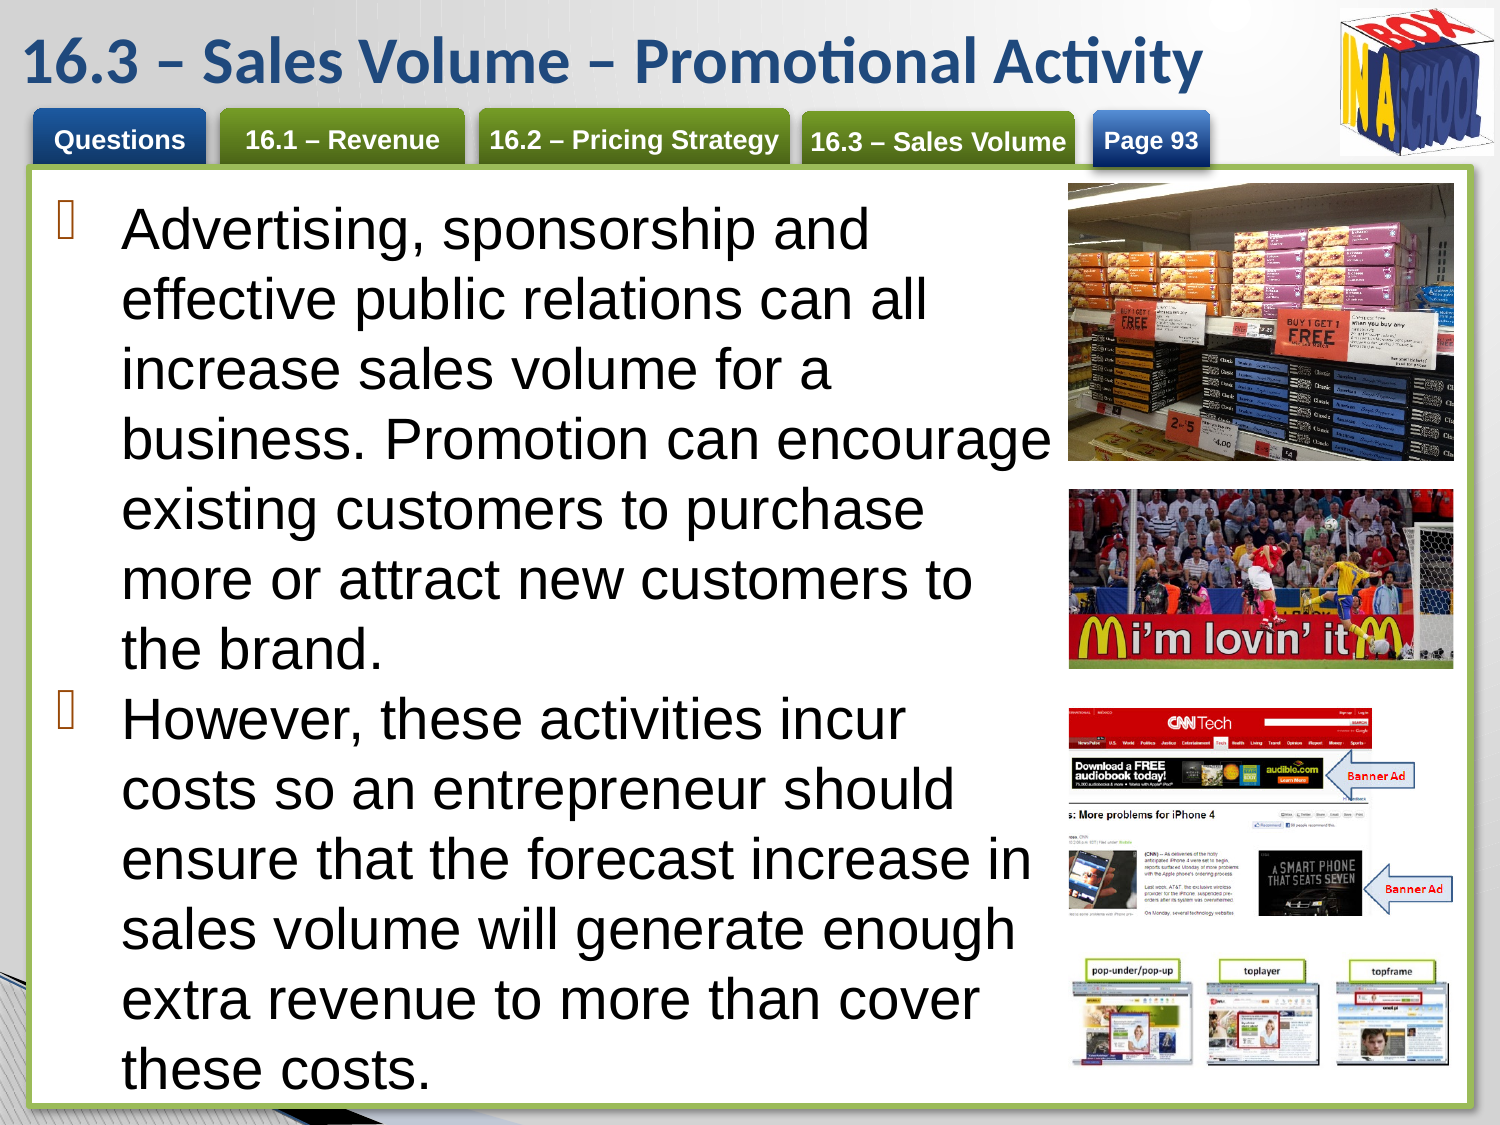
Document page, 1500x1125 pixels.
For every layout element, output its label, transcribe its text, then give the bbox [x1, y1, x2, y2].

picture [1068, 705, 1454, 918]
text_box Advertising, sponsorship and effective public relations can all increase sales volume for a business. Promotion can encourage existing customers to purchase more or attract new customers to the brand. However, these activities incur costs so an entrepreneur should ensure that the forecast increase in sales volume will generate enough extra revenue to more than cover these costs. [41, 183, 1069, 1109]
picture [1340, 8, 1495, 156]
picture [1068, 183, 1454, 461]
title 16.3 – Sales Volume – Promotional Activity [5, 11, 1270, 102]
picture [1068, 951, 1454, 1070]
picture [281, 1114, 303, 1125]
text_box Page 93 [1092, 109, 1211, 167]
picture [1068, 489, 1454, 669]
